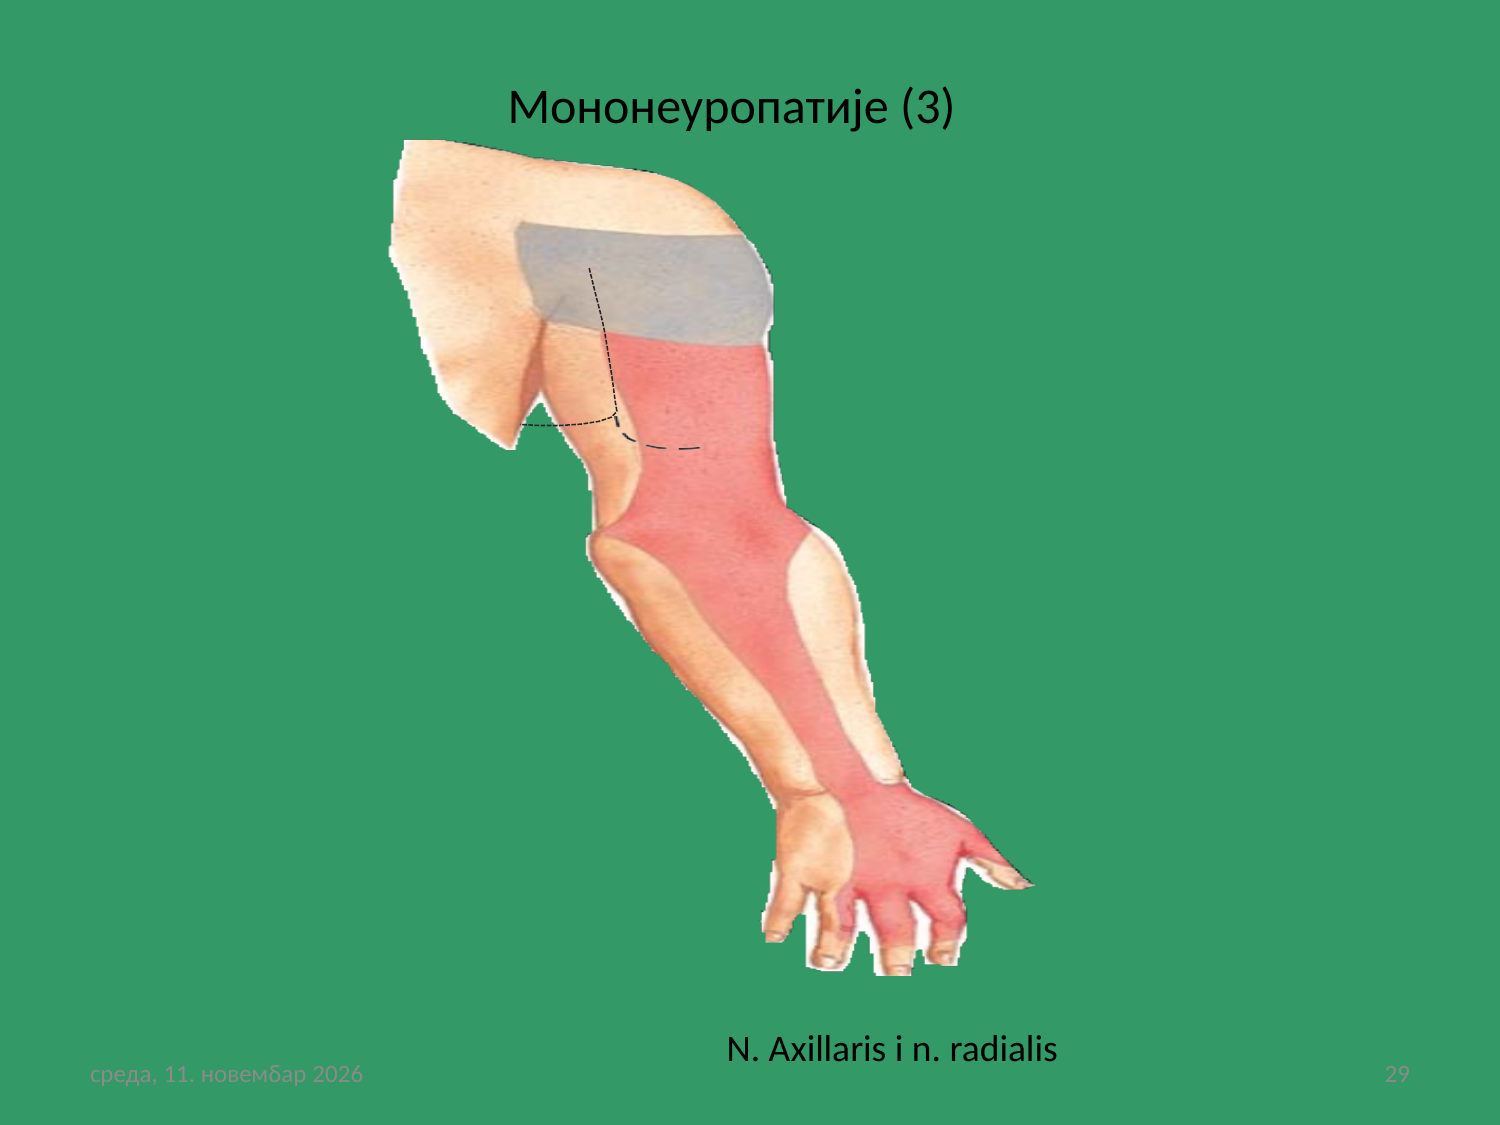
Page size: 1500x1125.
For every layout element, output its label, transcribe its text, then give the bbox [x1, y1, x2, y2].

text_box N. Axillaris i n. radialis [711, 1016, 1074, 1077]
text_box Мононеуропатије (3) [492, 66, 971, 135]
slide_number субота, 30. јануар 2021 [75, 1042, 425, 1103]
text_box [384, 136, 1036, 977]
slide_number 29 [1074, 1042, 1425, 1103]
